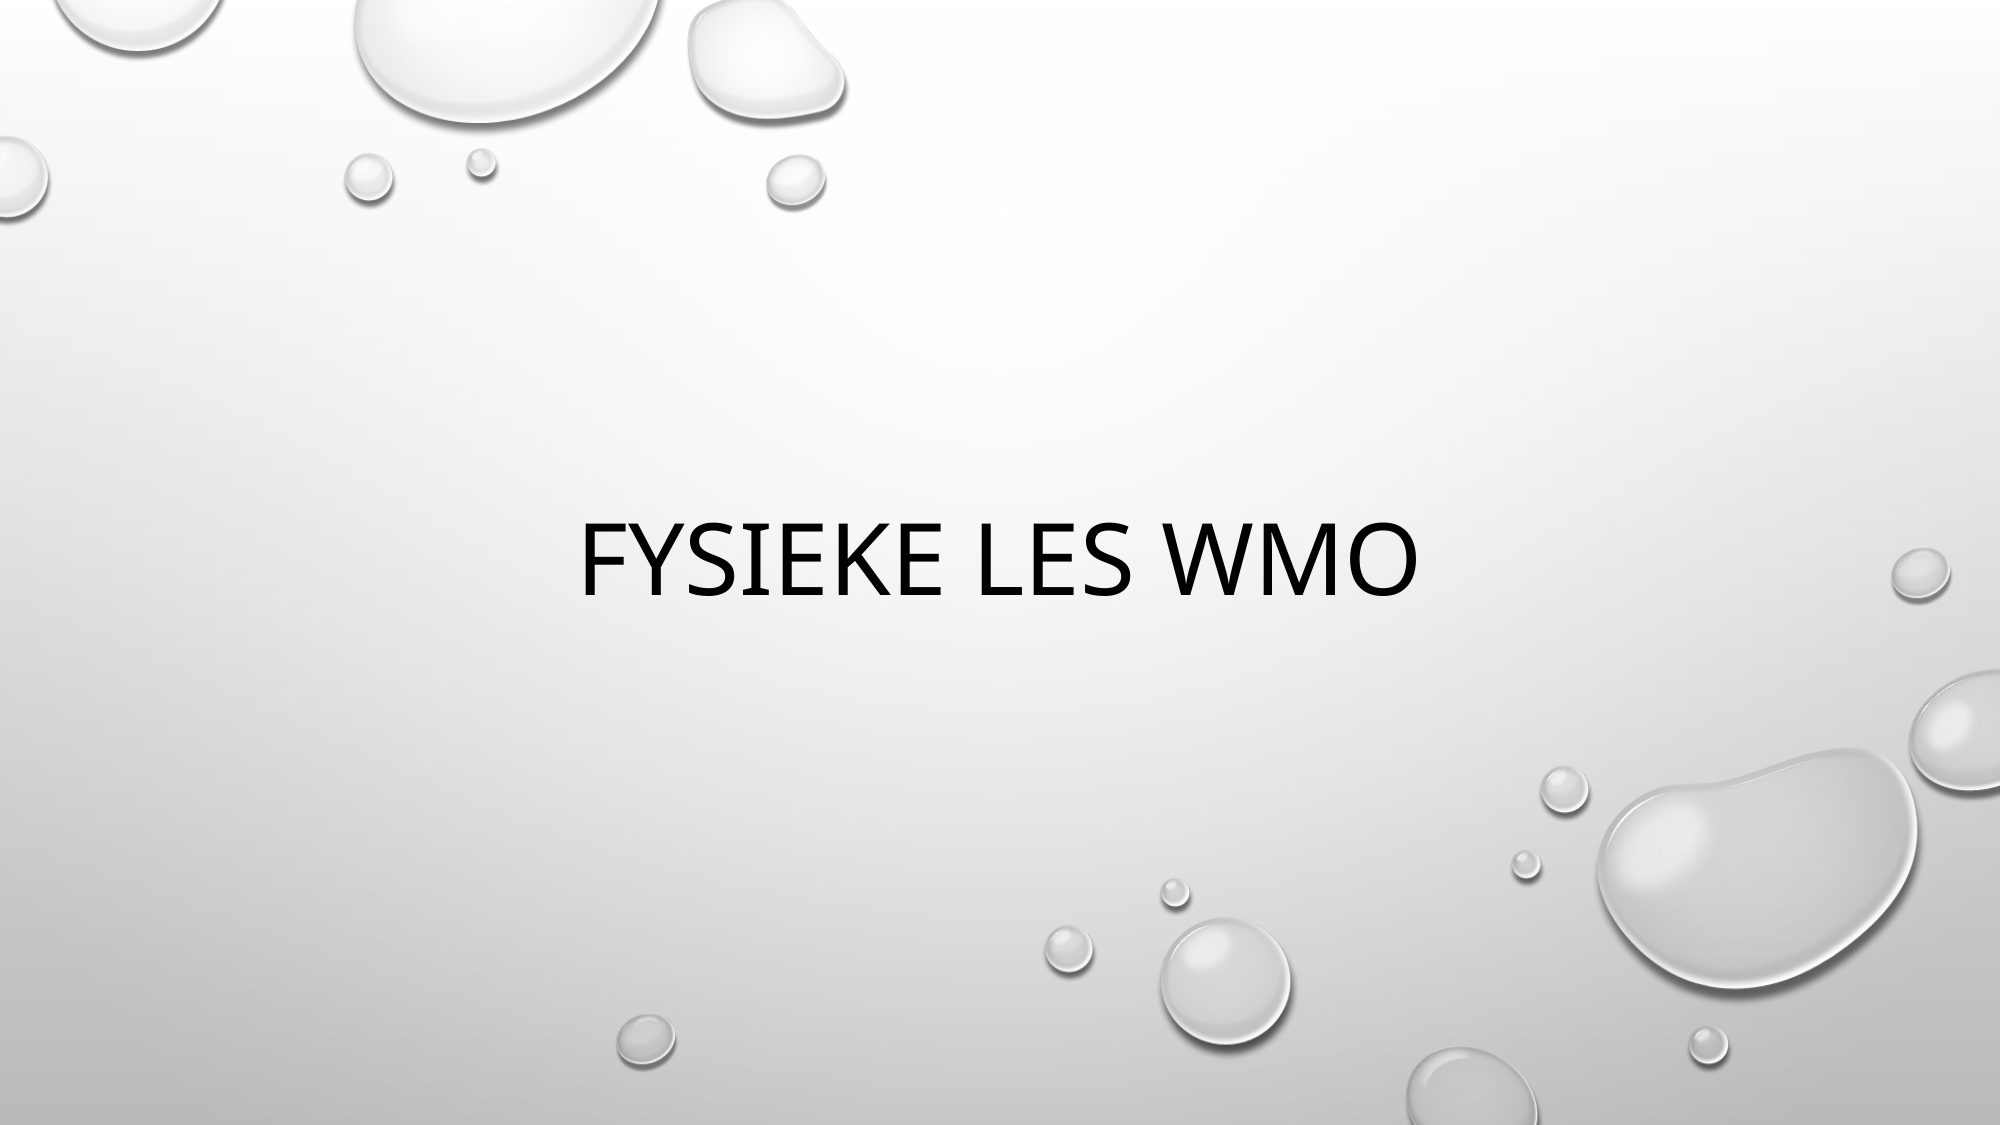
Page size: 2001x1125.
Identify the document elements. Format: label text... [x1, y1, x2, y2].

title Fysieke les WMO [287, 213, 1713, 625]
picture [0, 0, 2000, 1125]
